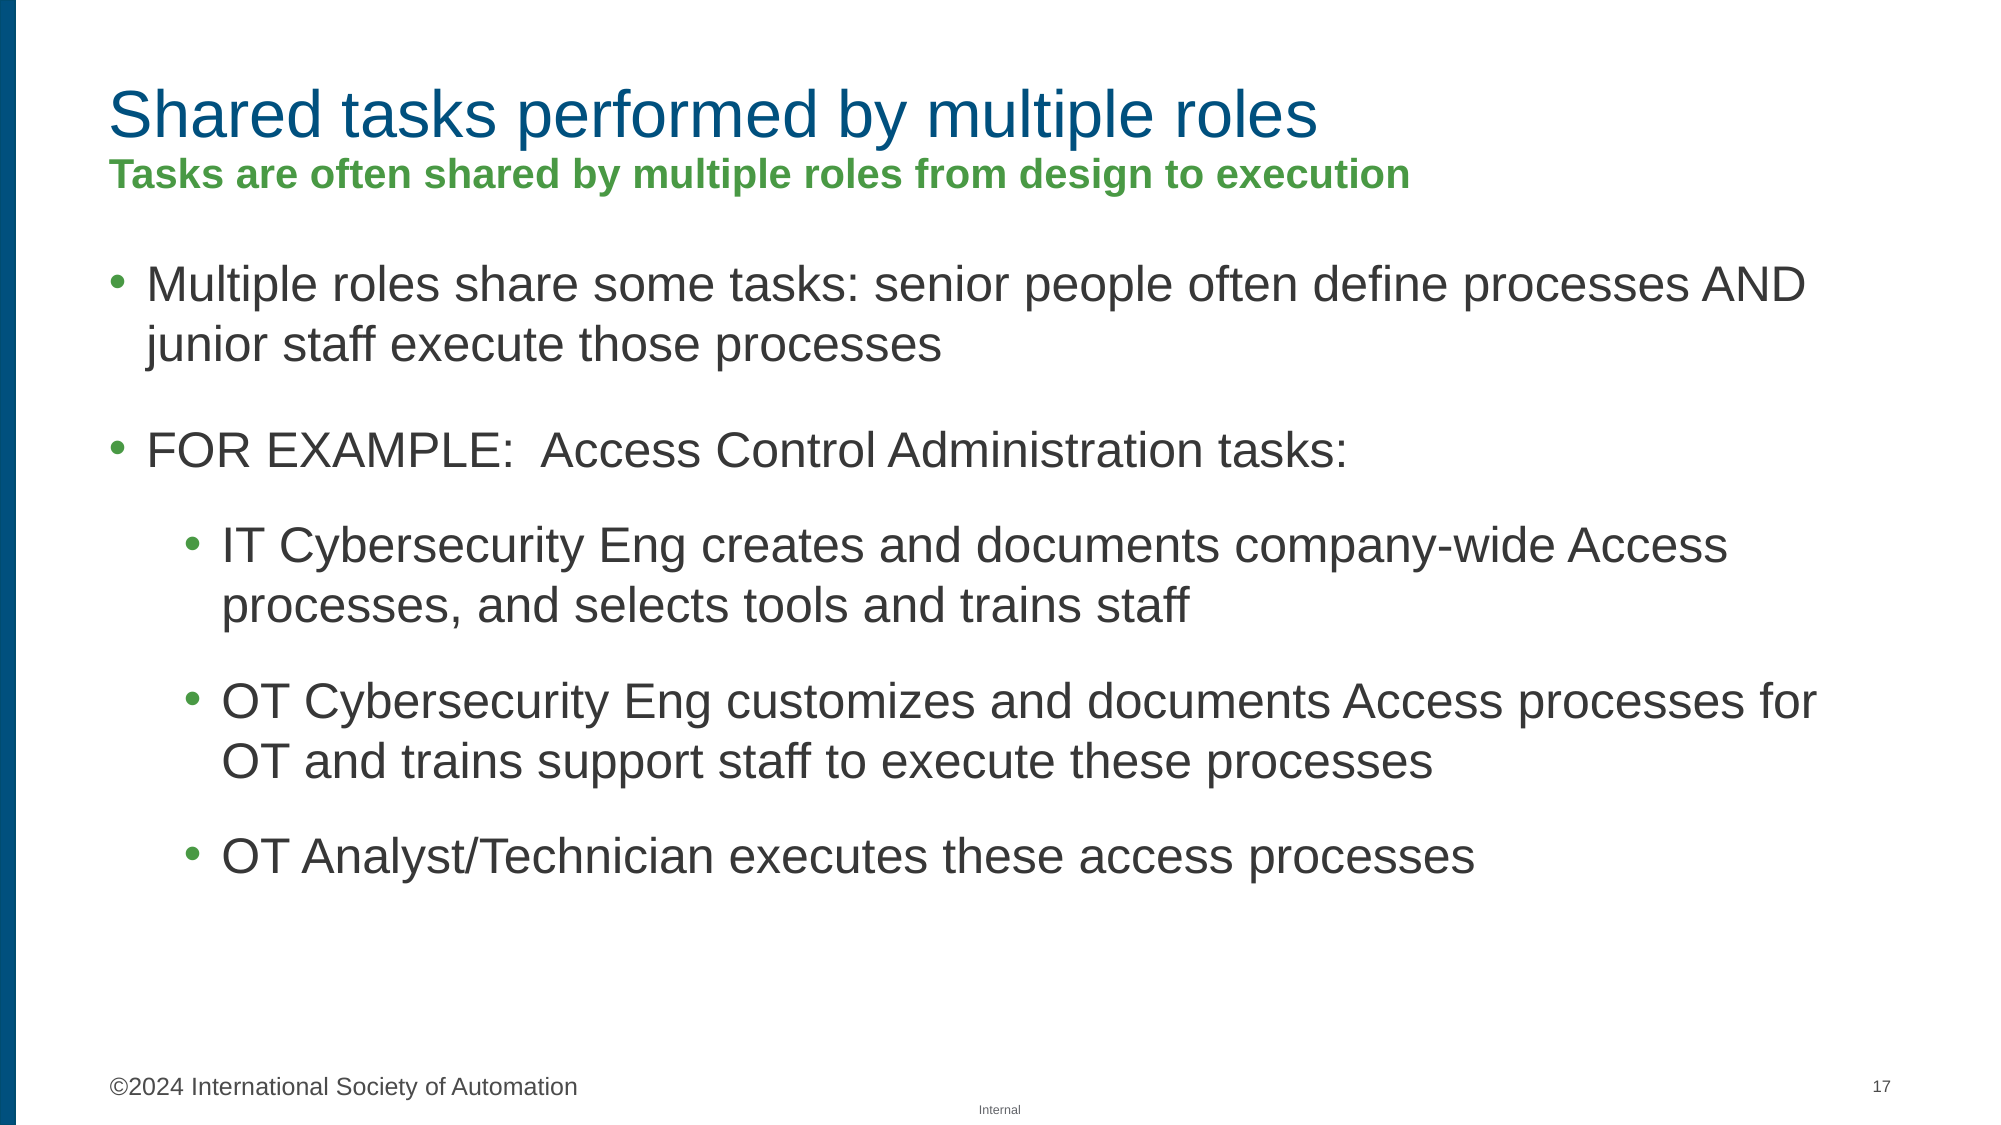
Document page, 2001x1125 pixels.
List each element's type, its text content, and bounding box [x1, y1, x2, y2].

list Multiple roles share some tasks: senior people often define processes AND junior staff execute those processes FOR EXAMPLE: Access Control Administration tasks: IT Cybersecurity Eng creates and documents company-wide Access processes, and selects tools and trains staff OT Cybersecurity Eng customizes and documents Access processes for OT and trains support staff to execute these processes OT Analyst/Technician executes these access processes [93, 244, 1907, 1014]
title Shared tasks performed by multiple roles Tasks are often shared by multiple roles from design to execution [93, 93, 1819, 184]
slide_number 17 [1456, 1071, 1907, 1100]
